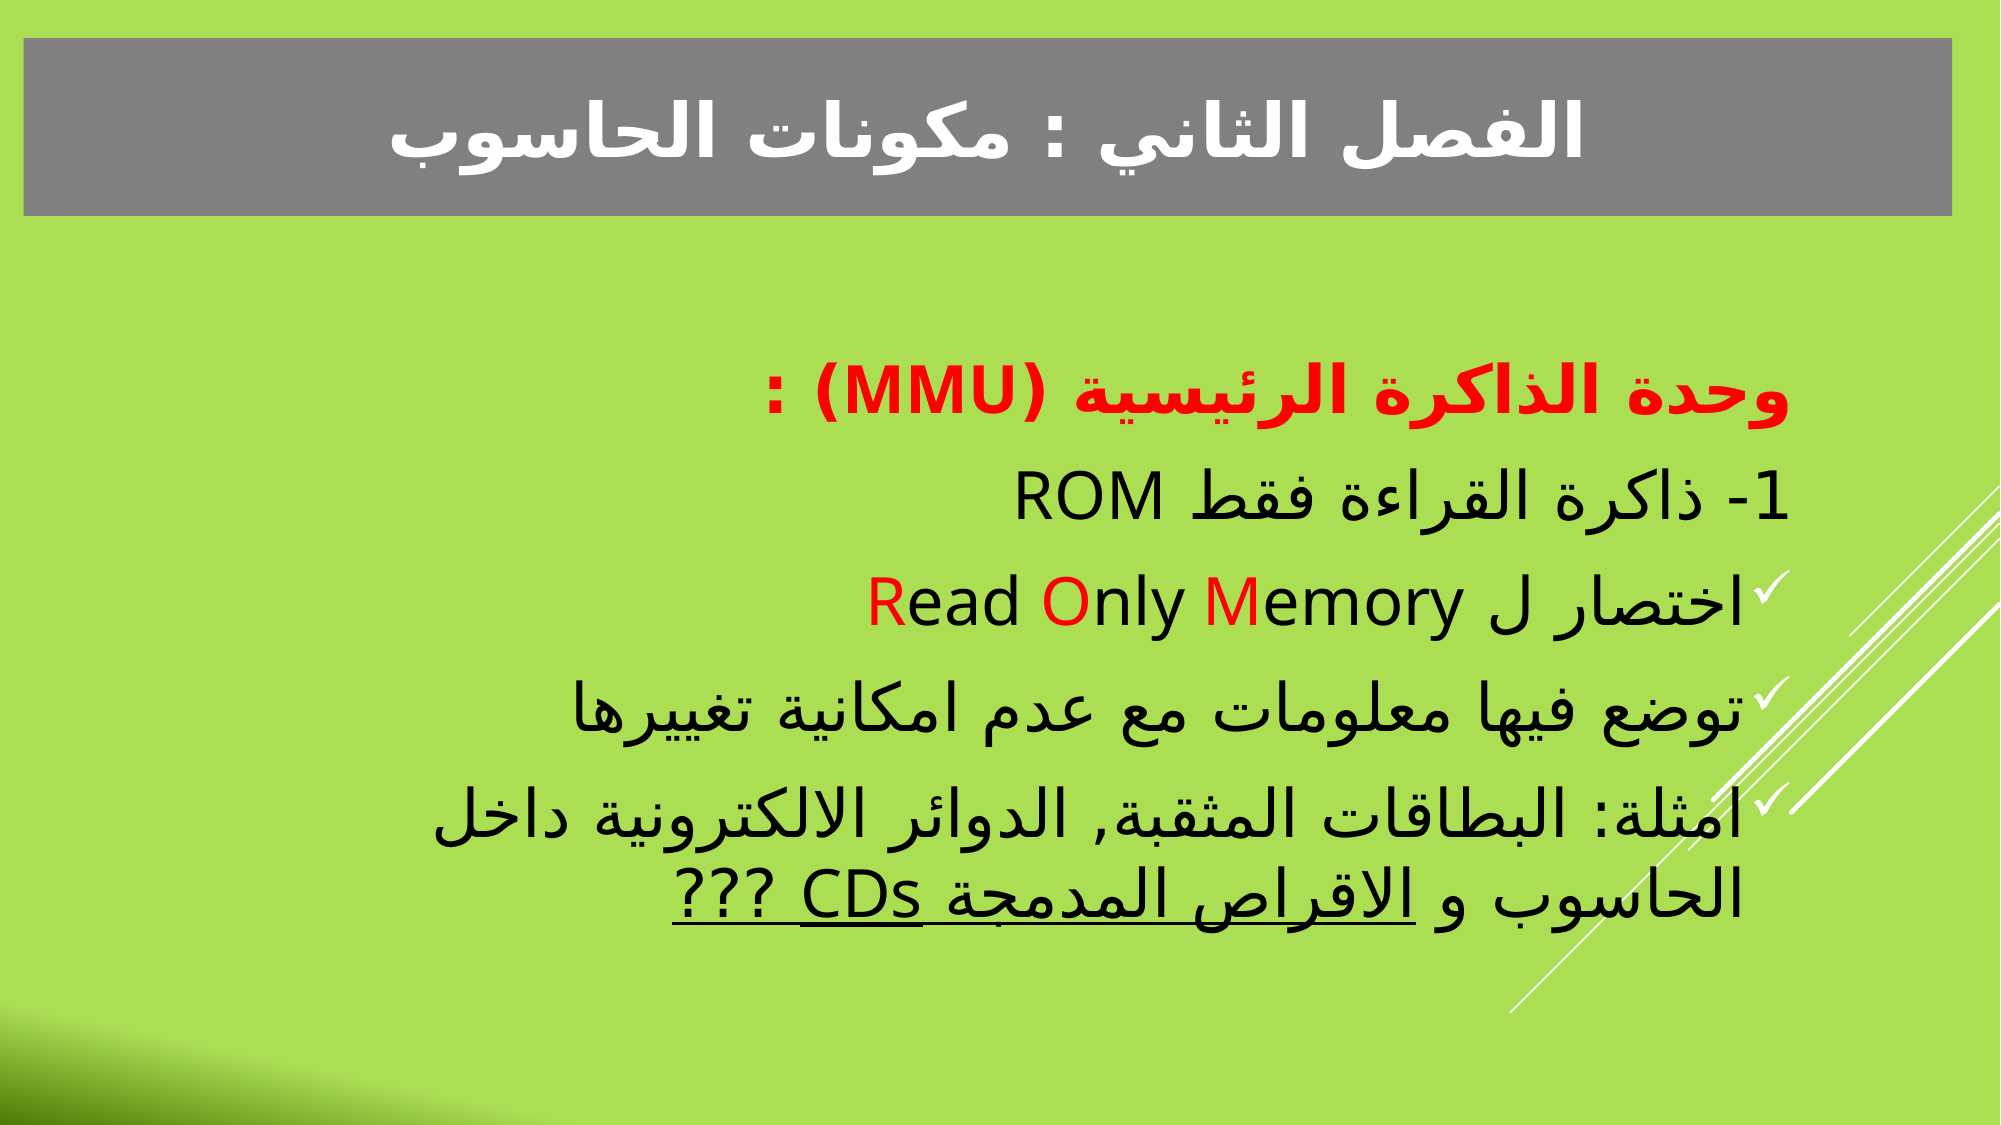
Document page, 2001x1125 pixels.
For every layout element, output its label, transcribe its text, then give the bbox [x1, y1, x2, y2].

list وحدة الذاكرة الرئيسية (MMU) : 1- ذاكرة القراءة فقط ROM اختصار ل Read Only Memory توضع فيها معلومات مع عدم امكانية تغييرها امثلة: البطاقات المثقبة, الدوائر الالكترونية داخل الحاسوب و الاقراص المدمجة CDs ??? [203, 277, 1809, 1106]
text_box الفصل الثاني : مكونات الحاسوب [23, 38, 1953, 216]
